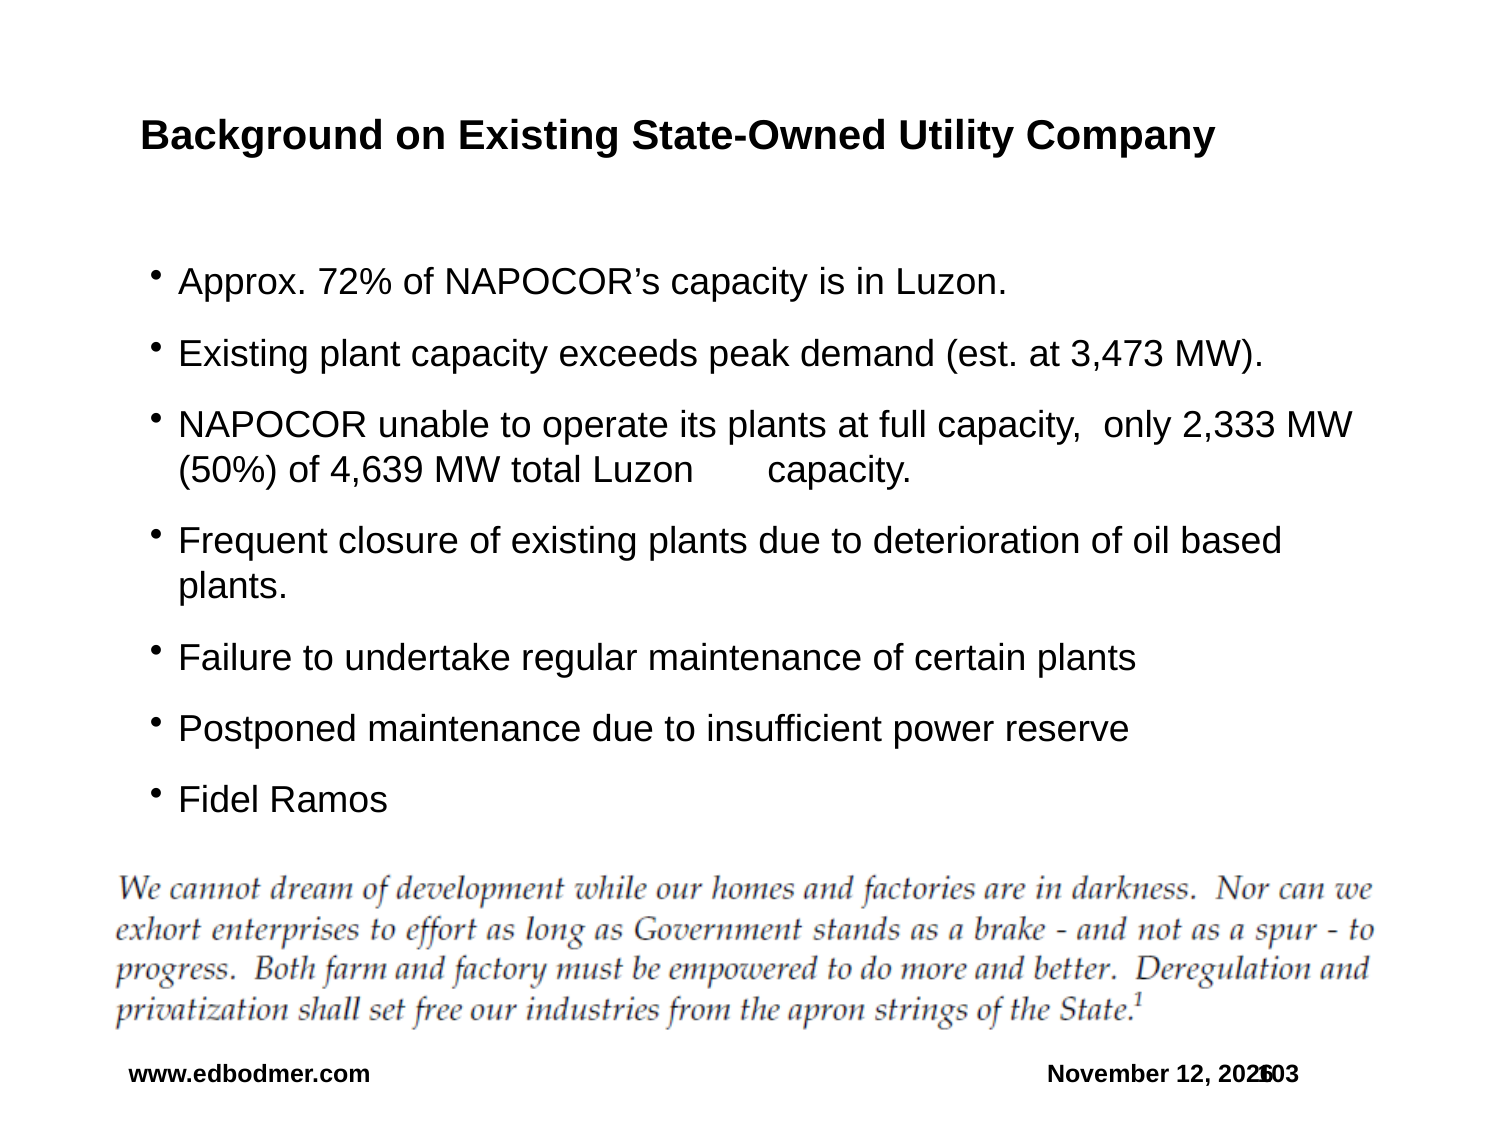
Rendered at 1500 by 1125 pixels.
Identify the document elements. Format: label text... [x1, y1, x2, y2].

title Background on Existing State-Owned Utility Company [124, 99, 1288, 226]
list Approx. 72% of NAPOCOR’s capacity is in Luzon. Existing plant capacity exceeds peak demand (est. at 3,473 MW). NAPOCOR unable to operate its plants at full capacity, only 2,333 MW (50%) of 4,639 MW total Luzon capacity. Frequent closure of existing plants due to deterioration of oil based plants. Failure to undertake regular maintenance of certain plants Postponed maintenance due to insufficient power reserve Fidel Ramos [124, 249, 1376, 848]
picture [74, 849, 1437, 1054]
